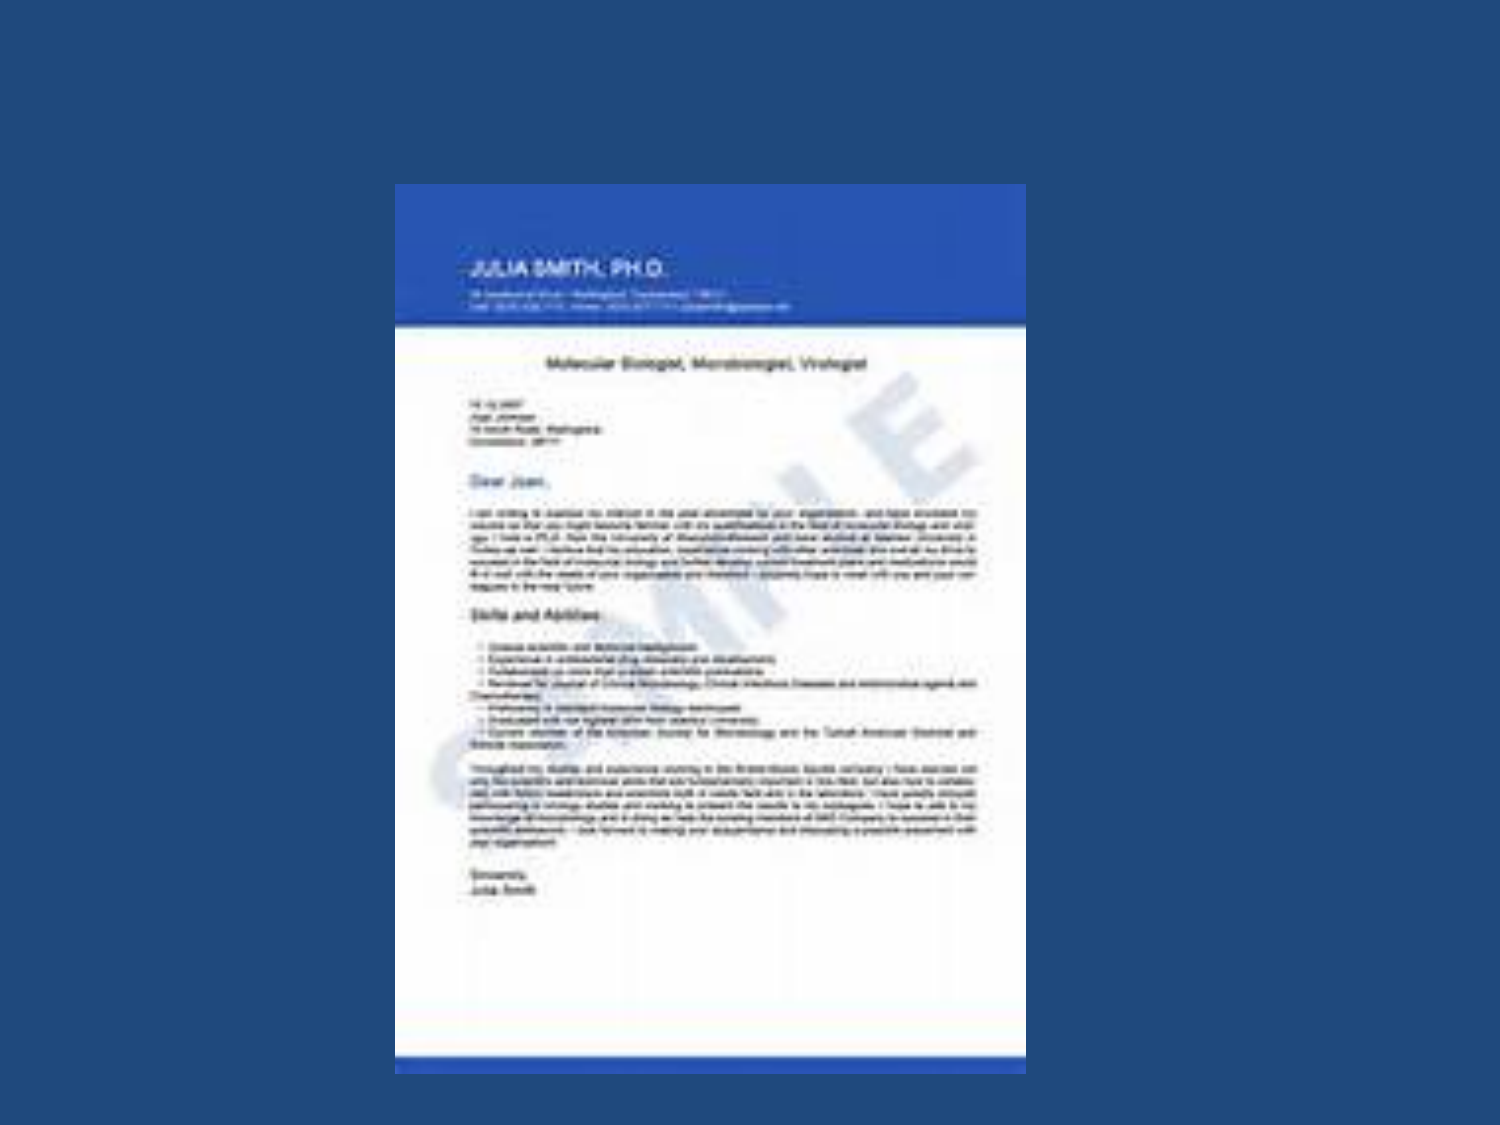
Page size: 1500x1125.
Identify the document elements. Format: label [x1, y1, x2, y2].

list [395, 184, 1026, 1074]
